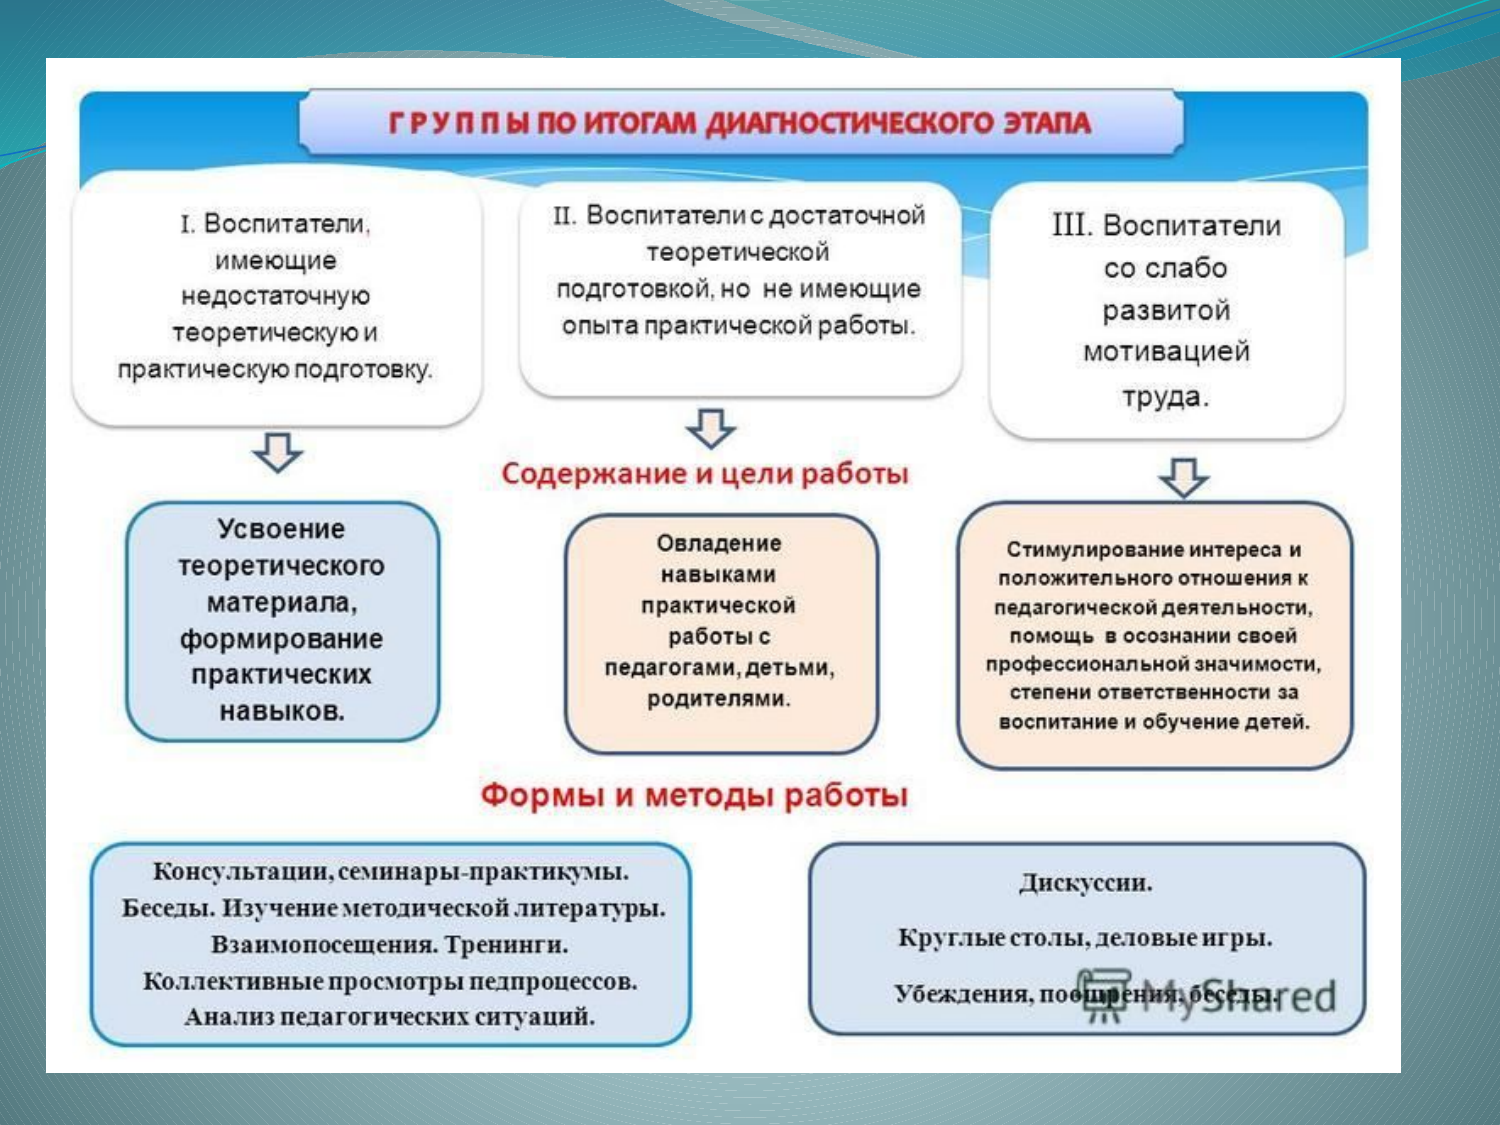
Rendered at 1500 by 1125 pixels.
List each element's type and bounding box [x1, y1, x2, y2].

picture [46, 58, 1402, 1073]
